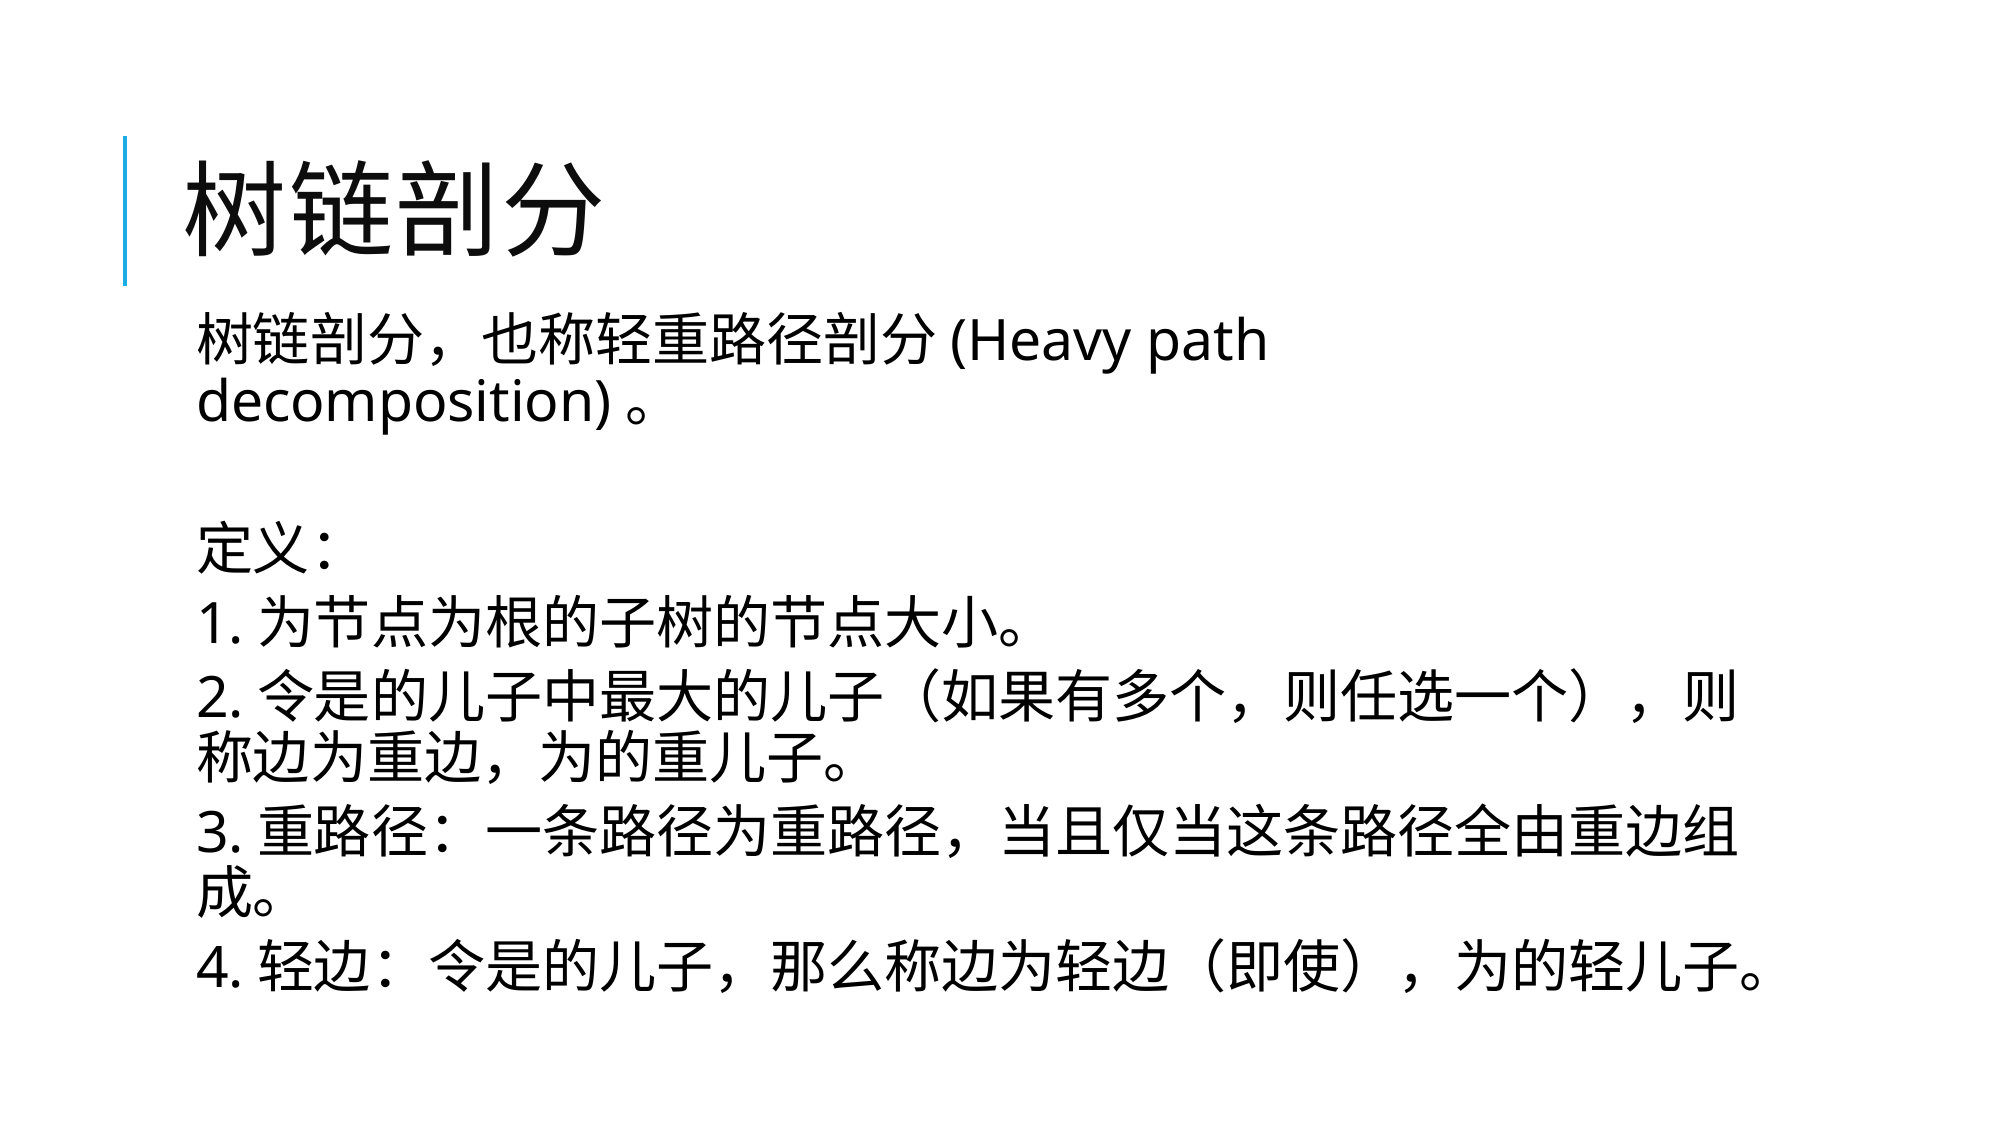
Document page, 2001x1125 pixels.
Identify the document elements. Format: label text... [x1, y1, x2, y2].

title 树链剖分 [168, 96, 1763, 342]
